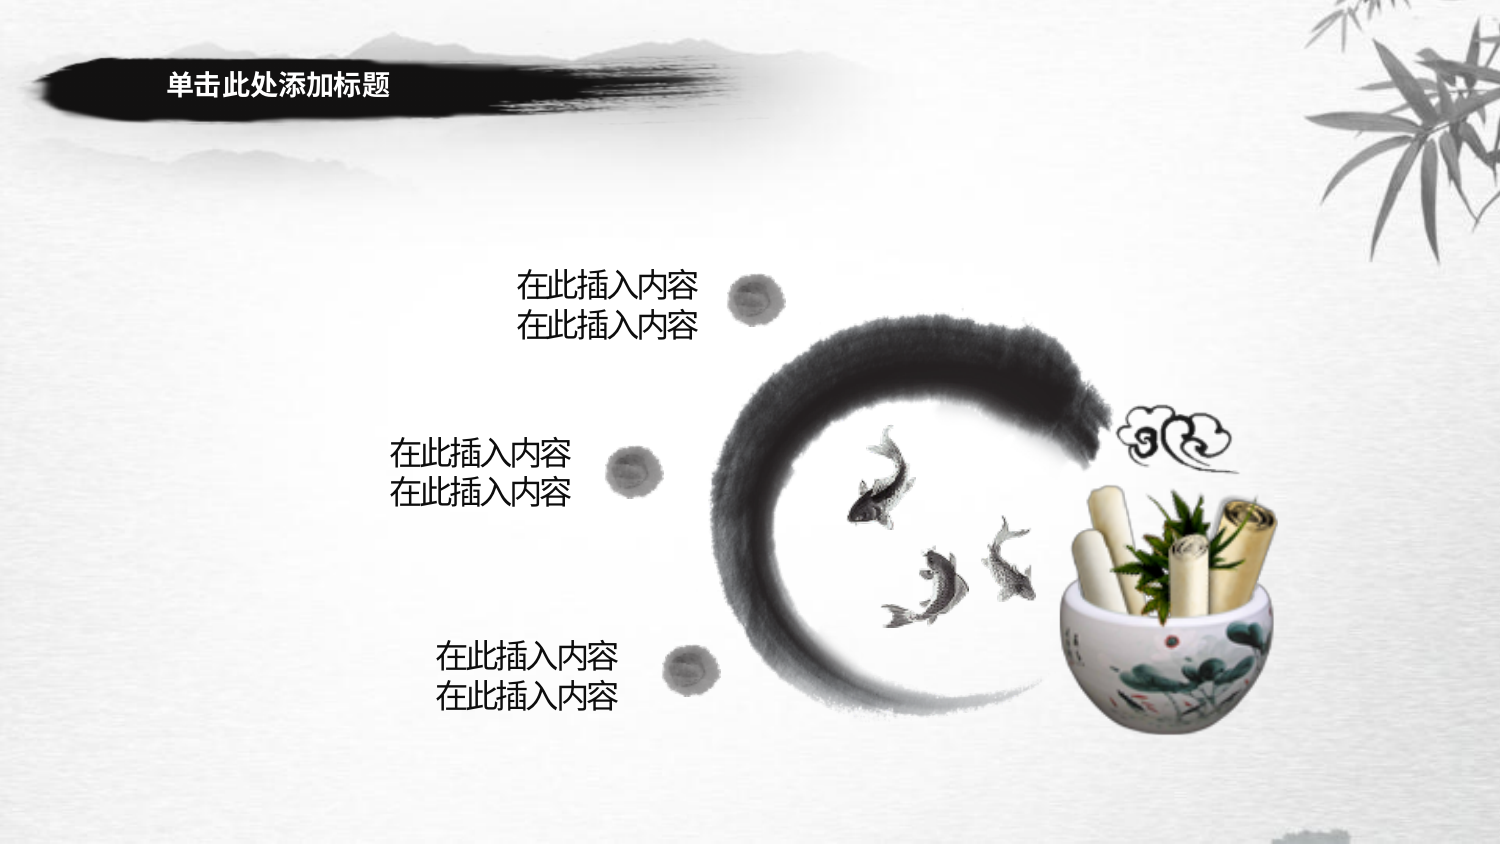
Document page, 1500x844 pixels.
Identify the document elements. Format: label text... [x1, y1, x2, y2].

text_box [0, 16, 815, 134]
picture [0, 0, 1500, 844]
text_box 在此插入内容 在此插入内容 [394, 627, 662, 723]
text_box 在此插入内容 在此插入内容 [501, 257, 769, 352]
text_box 在此插入内容 在此插入内容 [353, 424, 609, 519]
